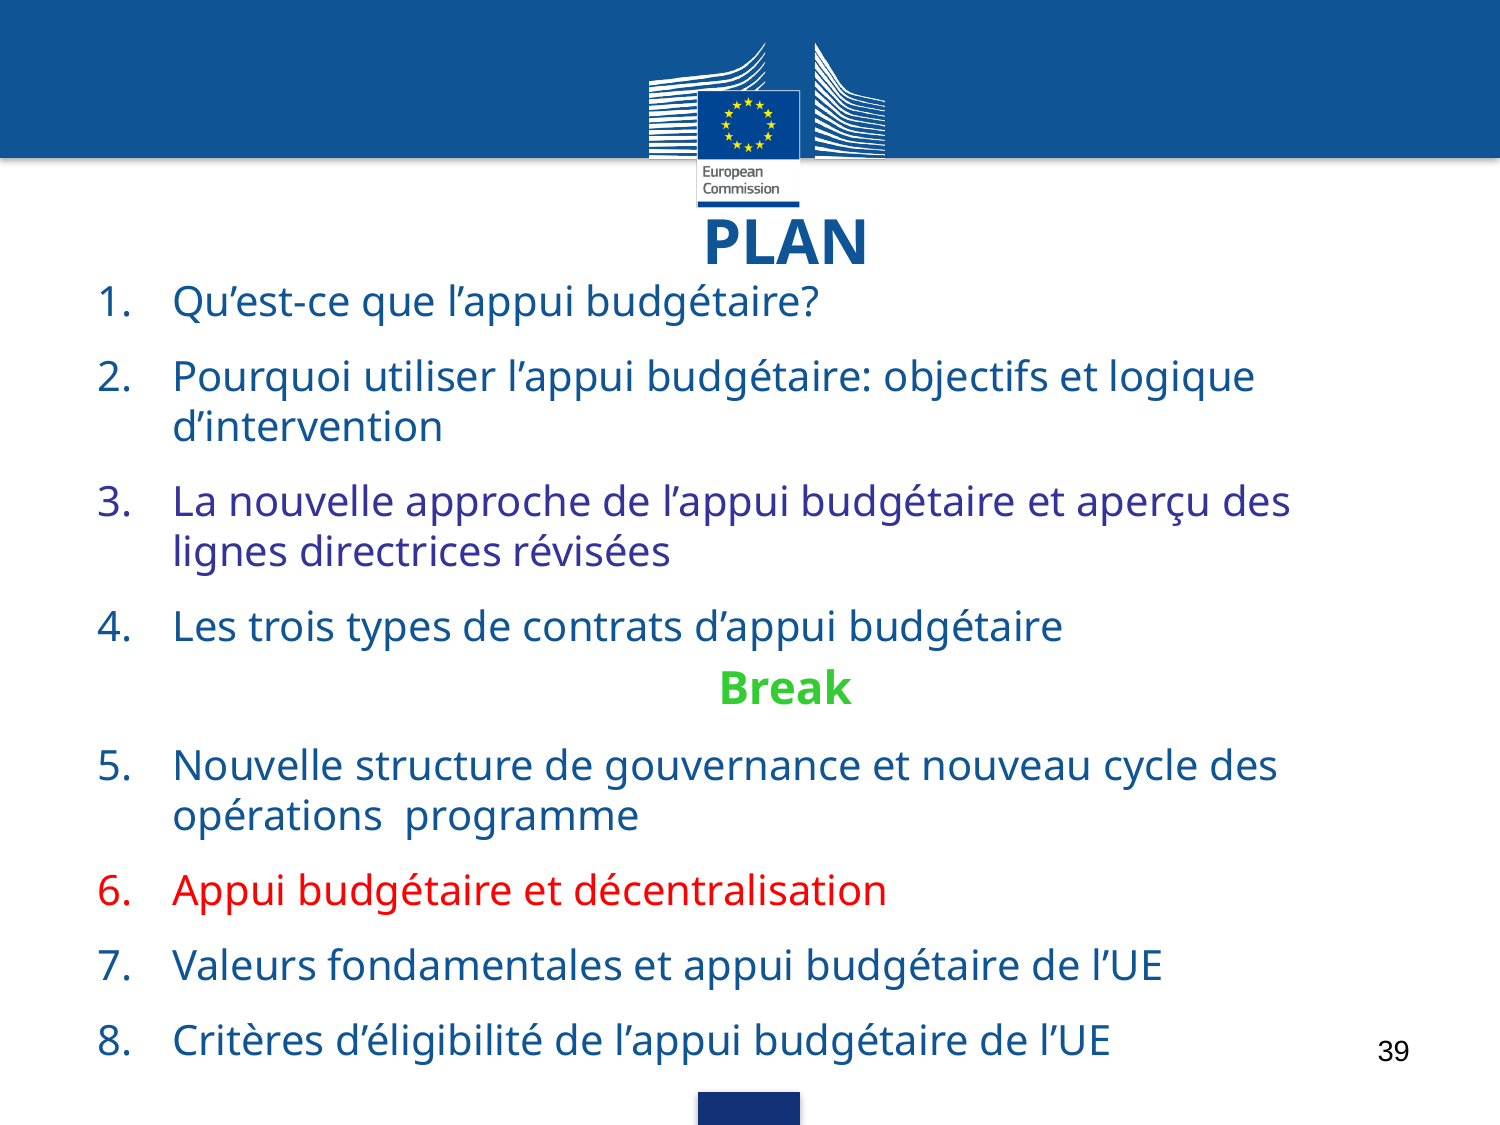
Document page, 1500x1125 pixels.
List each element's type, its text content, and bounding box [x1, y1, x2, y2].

slide_number 39 [1074, 1024, 1426, 1103]
title PLAN [81, 175, 1433, 266]
list Qu’est-ce que l’appui budgétaire? Pourquoi utiliser l’appui budgétaire: objectifs et logique d’intervention La nouvelle approche de l’appui budgétaire et aperçu des lignes directrices révisées Les trois types de contrats d’appui budgétaire Break Nouvelle structure de gouvernance et nouveau cycle des opérations programme Appui budgétaire et décentralisation Valeurs fondamentales et appui budgétaire de l’UE Critères d’éligibilité de l’appui budgétaire de l’UE [81, 266, 1433, 1125]
picture [649, 42, 885, 175]
